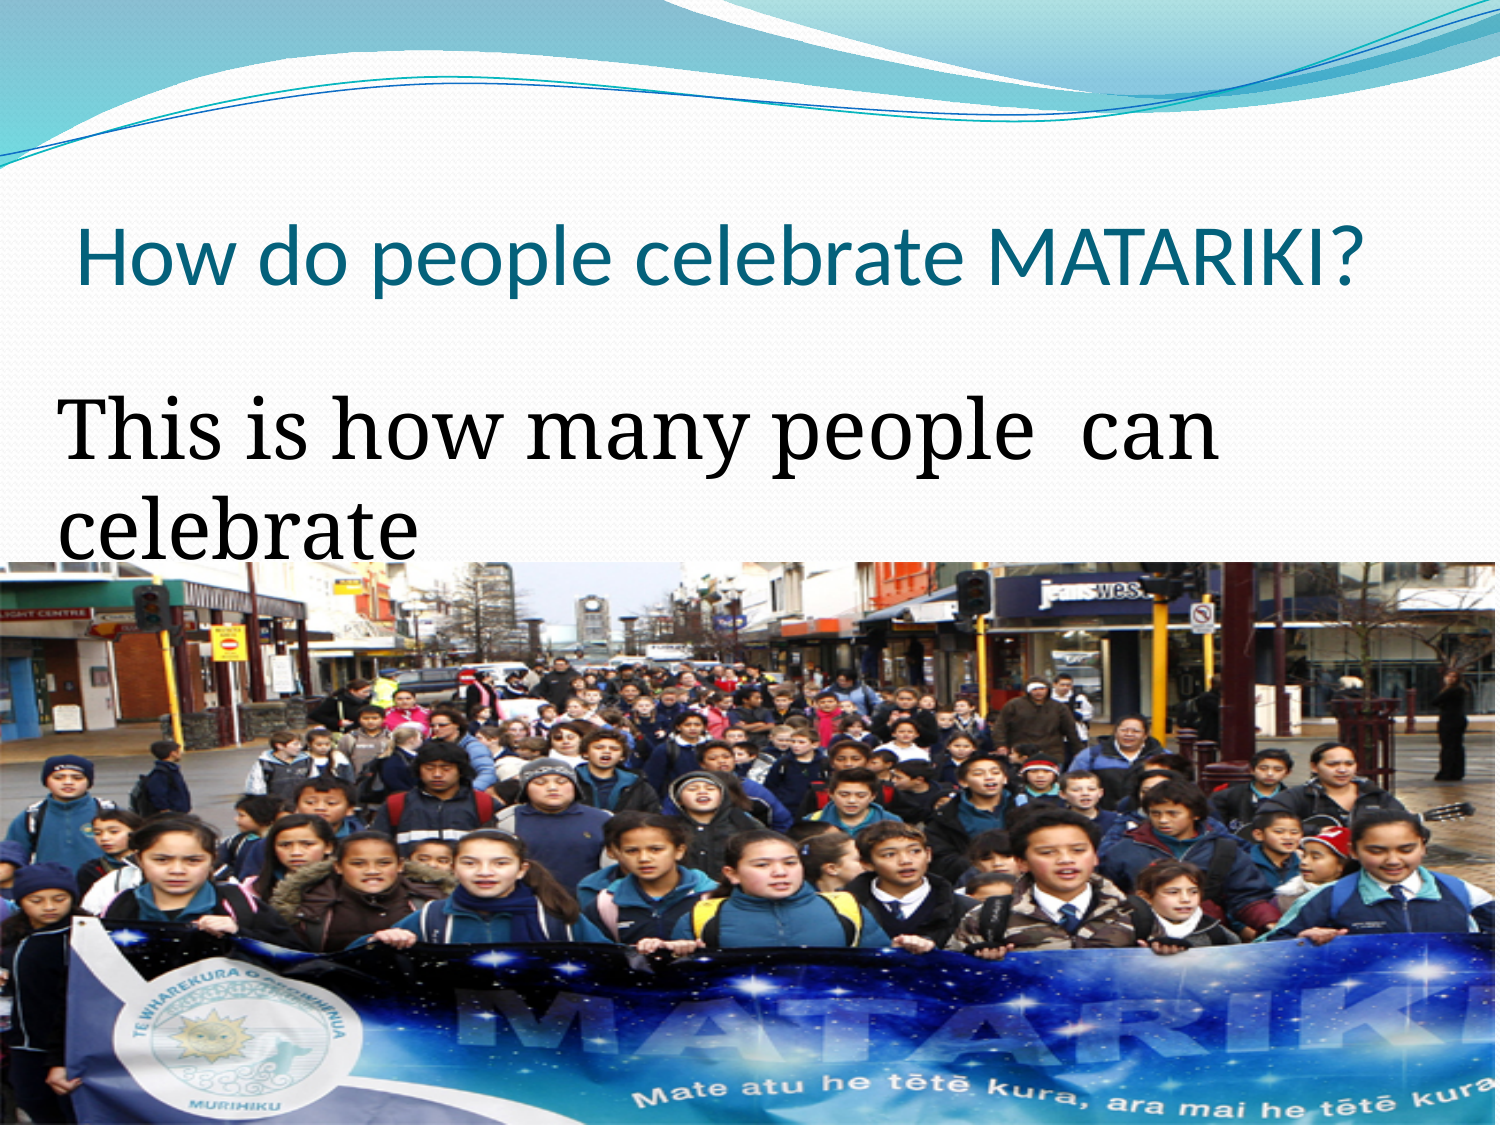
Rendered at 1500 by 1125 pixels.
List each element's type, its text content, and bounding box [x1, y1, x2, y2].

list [0, 562, 1495, 1125]
text_box This is how many people can celebrate [41, 368, 1465, 561]
title How do people celebrate MATARIKI? [75, 115, 1425, 303]
